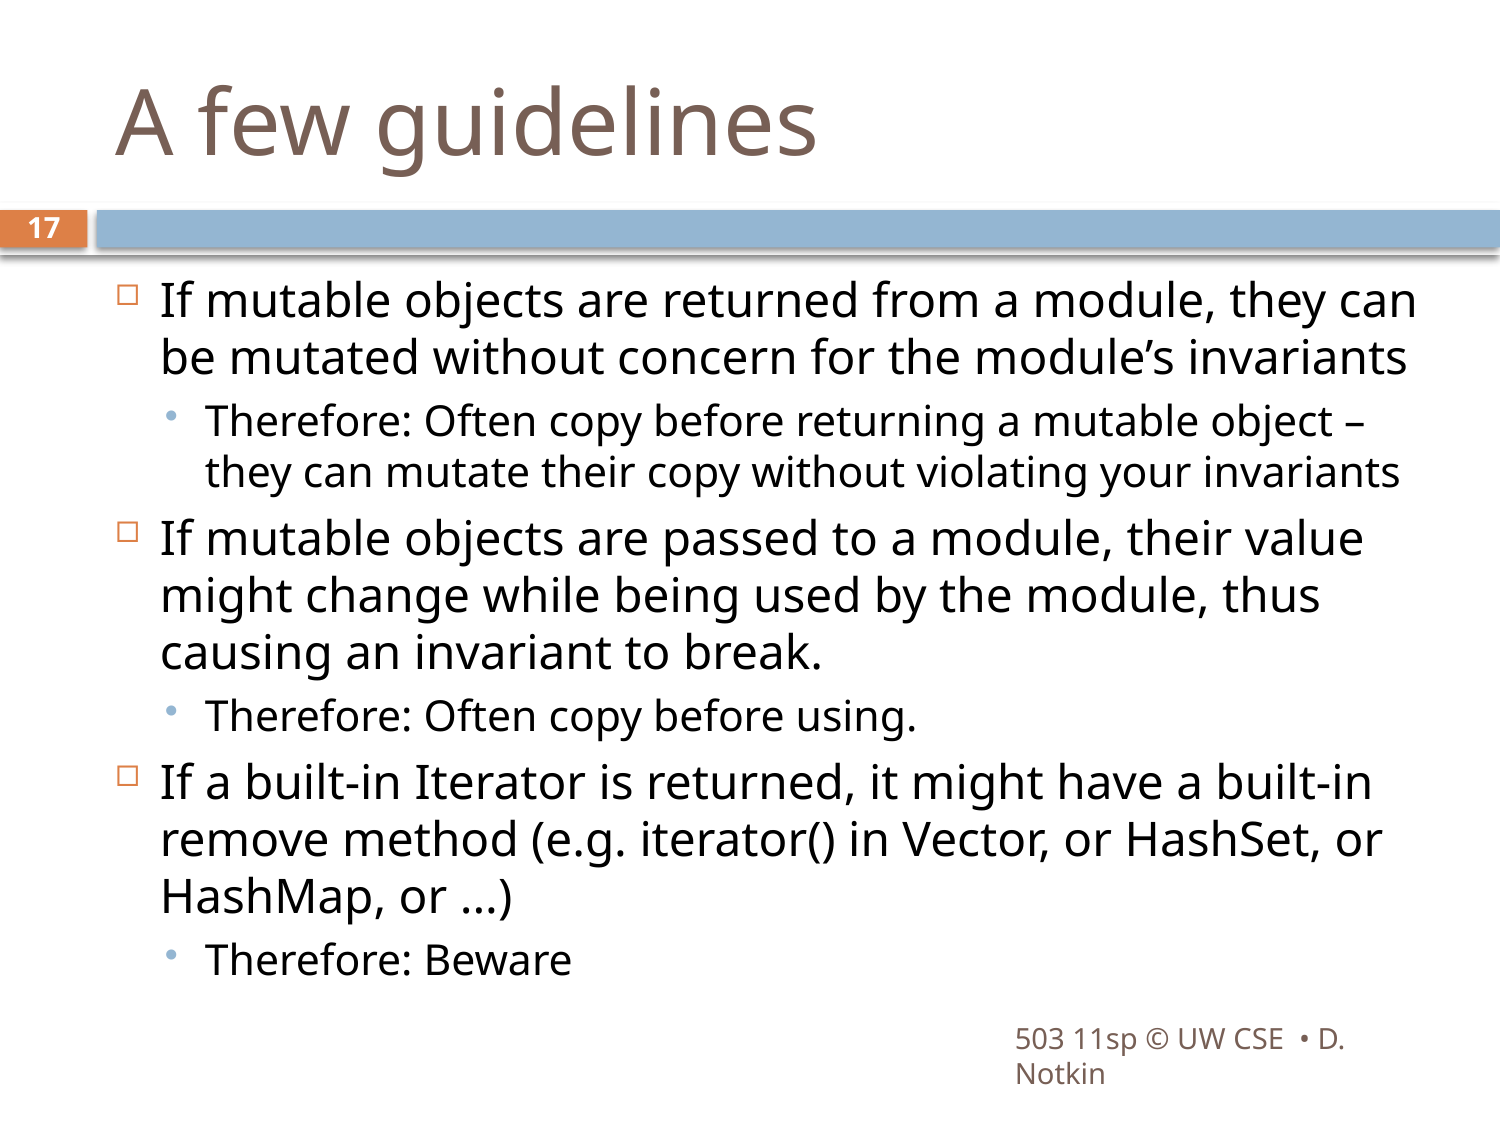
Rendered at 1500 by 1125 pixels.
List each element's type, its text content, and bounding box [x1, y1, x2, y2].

title A few guidelines [100, 37, 1438, 200]
list If mutable objects are returned from a module, they can be mutated without concern for the module’s invariants Therefore: Often copy before returning a mutable object – they can mutate their copy without violating your invariants If mutable objects are passed to a module, their value might change while being used by the module, thus causing an invariant to break. Therefore: Often copy before using. If a built-in Iterator is returned, it might have a built-in remove method (e.g. iterator() in Vector, or HashSet, or HashMap, or ...) Therefore: Beware [100, 262, 1438, 1000]
slide_number 503 11sp © UW CSE • D. Notkin [999, 1025, 1438, 1085]
slide_number 17 [0, 208, 88, 249]
